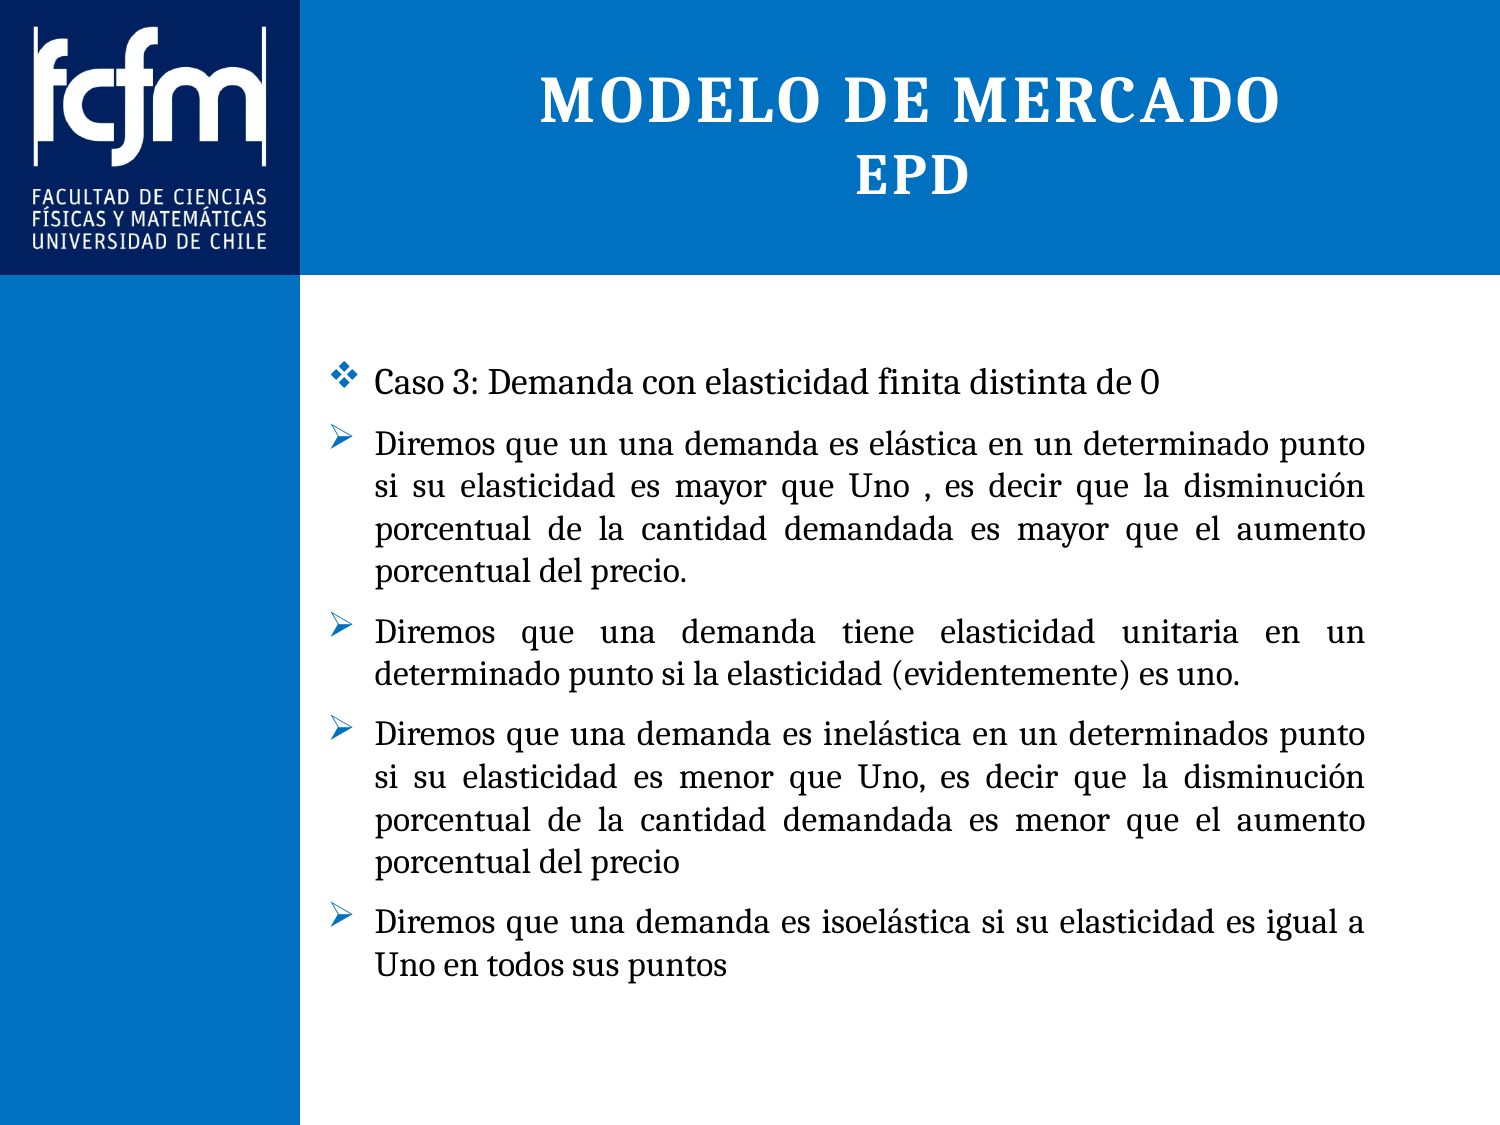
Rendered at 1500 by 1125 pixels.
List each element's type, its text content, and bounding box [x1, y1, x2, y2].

title MODELO DE MERCADO EPD [399, 37, 1425, 225]
text_box Caso 3: Demanda con elasticidad finita distinta de 0 Diremos que un una demanda es elástica en un determinado punto si su elasticidad es mayor que Uno , es decir que la disminución porcentual de la cantidad demandada es mayor que el aumento porcentual del precio. Diremos que una demanda tiene elasticidad unitaria en un determinado punto si la elasticidad (evidentemente) es uno. Diremos que una demanda es inelástica en un determinados punto si su elasticidad es menor que Uno, es decir que la disminución porcentual de la cantidad demandada es menor que el aumento porcentual del precio Diremos que una demanda es isoelástica si su elasticidad es igual a Uno en todos sus puntos [312, 349, 1381, 530]
text_box Caso 3: Demanda con elasticidad finita distinta de 0 Diremos que un una demanda es elástica en un determinado punto si su elasticidad es mayor que Uno , es decir que la disminución porcentual de la cantidad demandada es mayor que el aumento porcentual del precio. Diremos que una demanda tiene elasticidad unitaria en un determinado punto si la elasticidad (evidentemente) es uno. Diremos que una demanda es inelástica en un determinados punto si su elasticidad es menor que Uno, es decir que la disminución porcentual de la cantidad demandada es menor que el aumento porcentual del precio Diremos que una demanda es isoelástica si su elasticidad es igual a Uno en todos sus puntos [312, 531, 1381, 991]
picture [29, 18, 272, 254]
